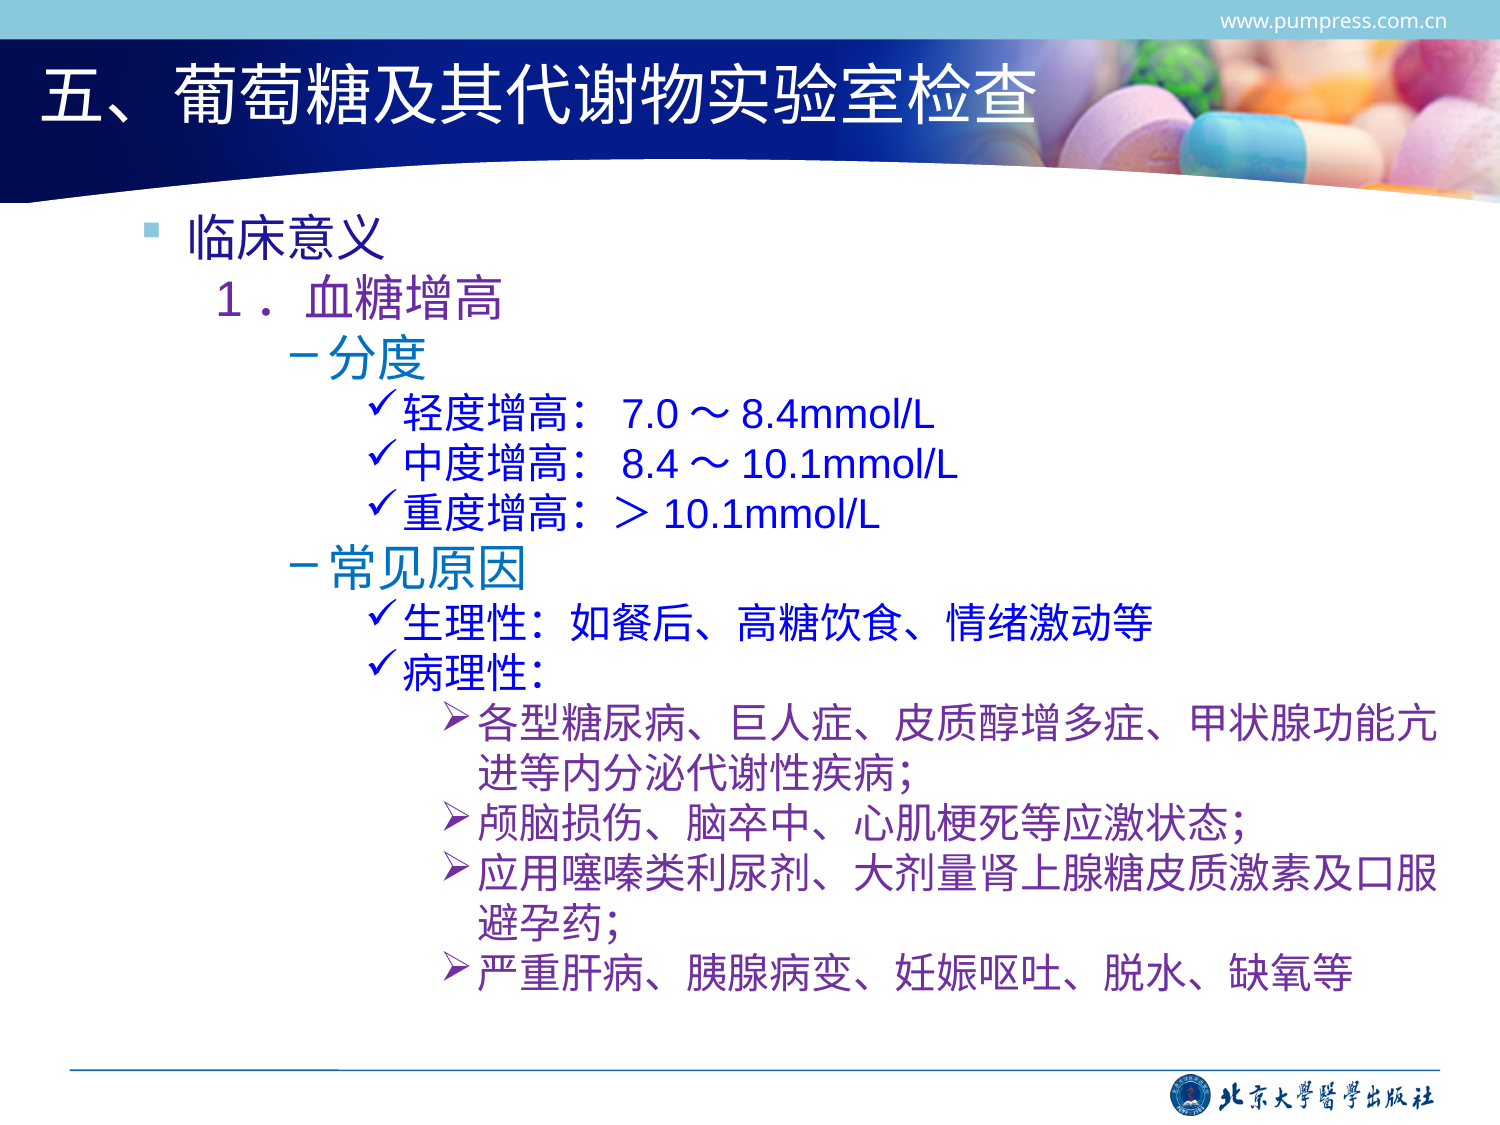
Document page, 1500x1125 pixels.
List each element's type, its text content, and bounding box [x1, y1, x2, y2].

list 临床意义 1．血糖增高 分度 轻度增高：7.0～8.4mmol/L 中度增高：8.4～10.1mmol/L 重度增高：＞10.1mmol/L 常见原因 生理性：如餐后、高糖饮食、情绪激动等 病理性： 各型糖尿病、巨人症、皮质醇增多症、甲状腺功能亢进等内分泌代谢性疾病； 颅脑损伤、脑卒中、心肌梗死等应激状态； 应用噻嗪类利尿剂、大剂量肾上腺糖皮质激素及口服避孕药； 严重肝病、胰腺病变、妊娠呕吐、脱水、缺氧等 [49, 198, 1463, 1026]
picture [0, 40, 1500, 203]
slide_number www.pumpress.com.cn [1024, 0, 1463, 38]
picture [1170, 1074, 1436, 1118]
title 五、葡萄糖及其代谢物实验室检查 [23, 46, 1349, 140]
